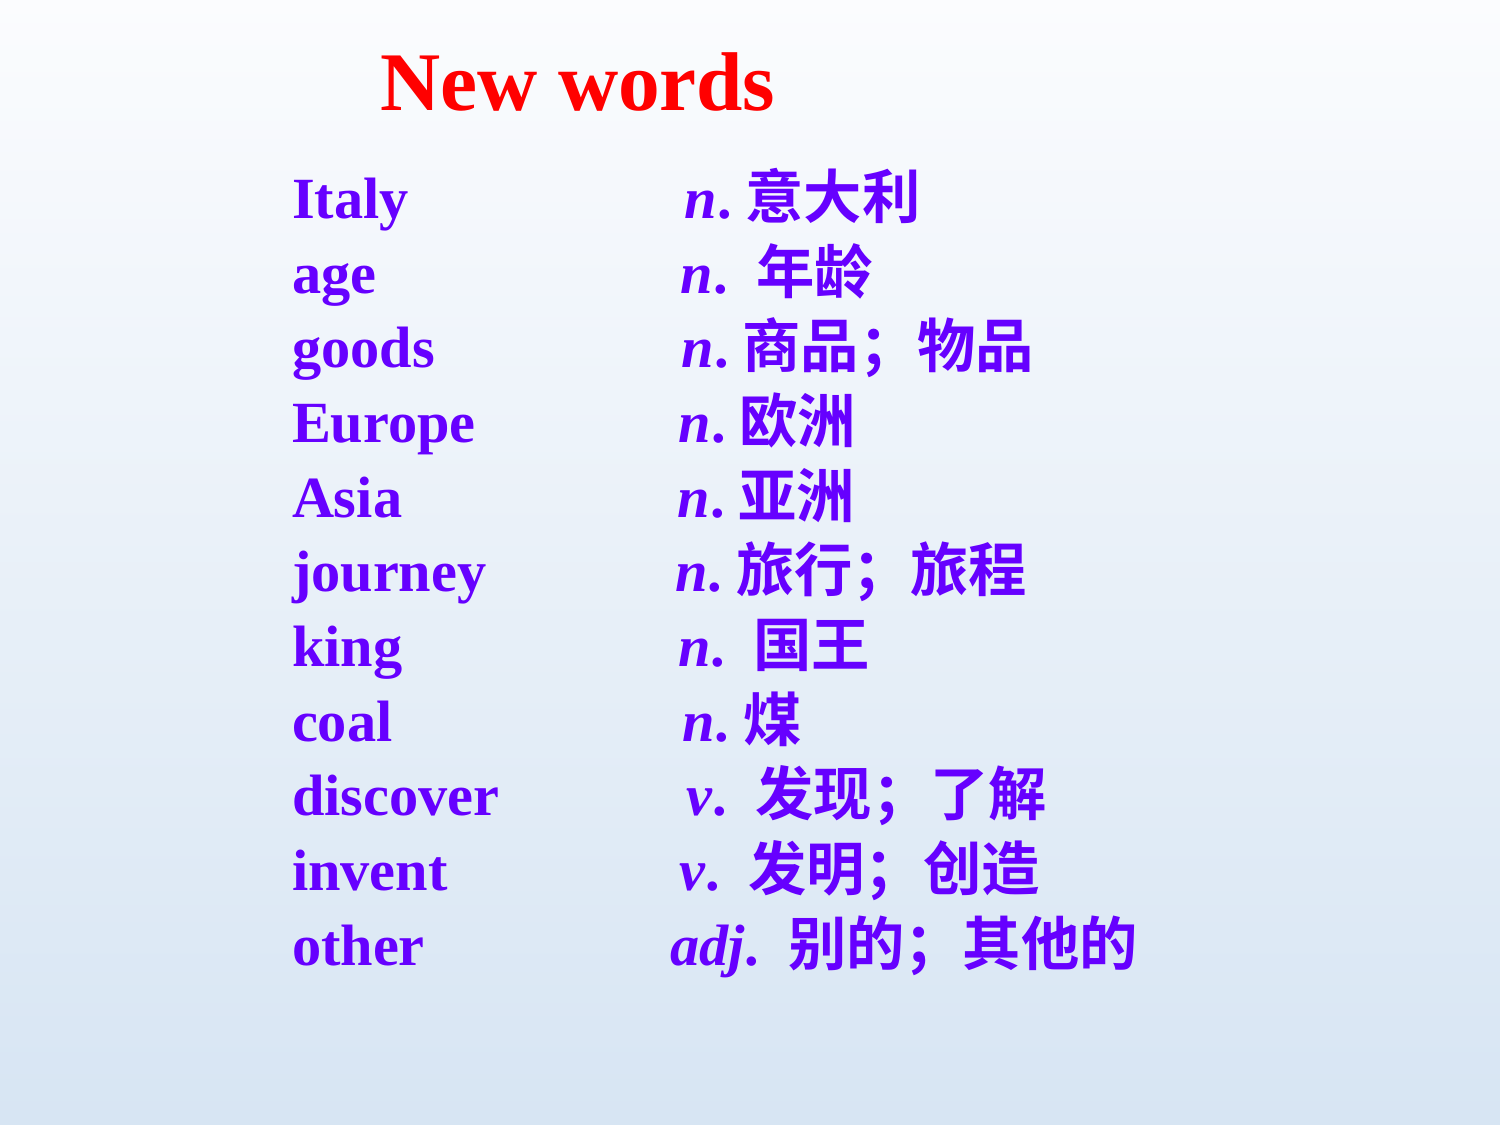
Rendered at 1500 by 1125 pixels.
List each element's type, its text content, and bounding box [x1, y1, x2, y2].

list Italy n.意大利 age n. 年龄 goods n.商品；物品 Europe n.欧洲 Asia n.亚洲 journey n.旅行；旅程 king n. 国王 coal n.煤 discover v. 发现；了解 invent v. 发明；创造 other adj. 别的；其他的 [277, 160, 1223, 1012]
text_box New words [365, 20, 839, 135]
